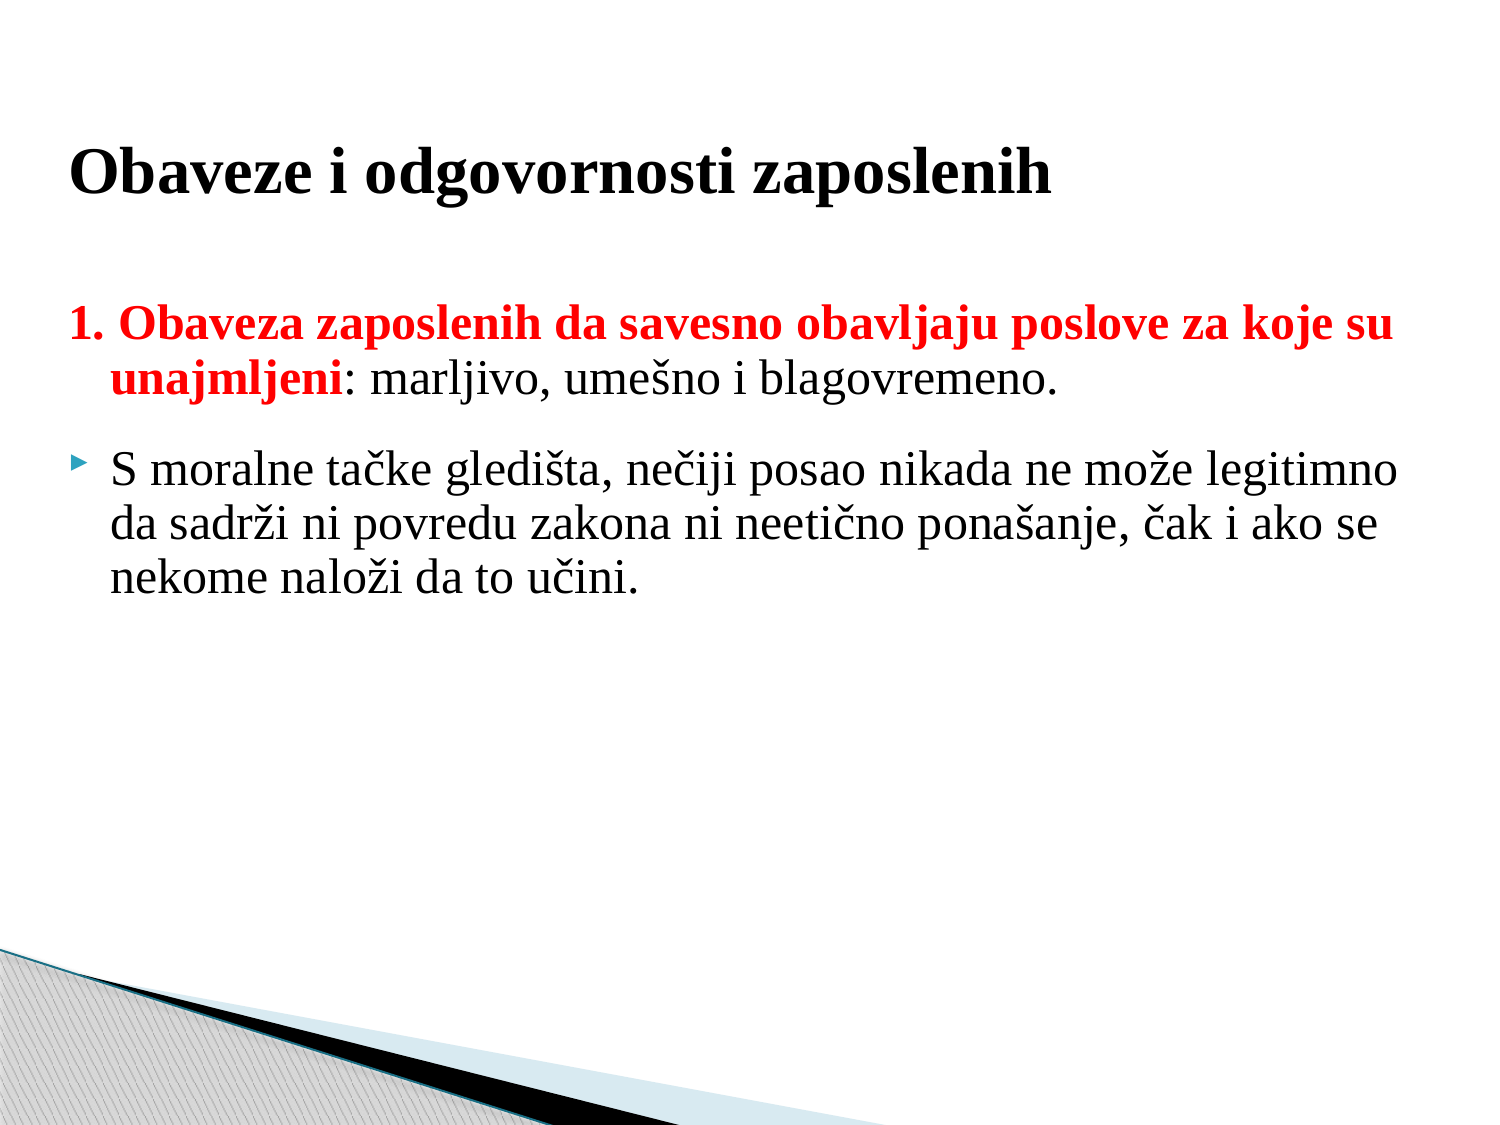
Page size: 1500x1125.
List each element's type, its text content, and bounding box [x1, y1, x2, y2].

list Obaveze i odgovornosti zaposlenih 1. Obaveza zaposlenih da savesno obavljaju poslove za koje su unajmljeni: marljivo, umešno i blagovremeno. S moralne tačke gledišta, nečiji posao nikada ne može legitimno da sadrži ni povredu zakona ni neetično ponašanje, čak i ako se nekome naloži da to učini. [34, 128, 1454, 1009]
